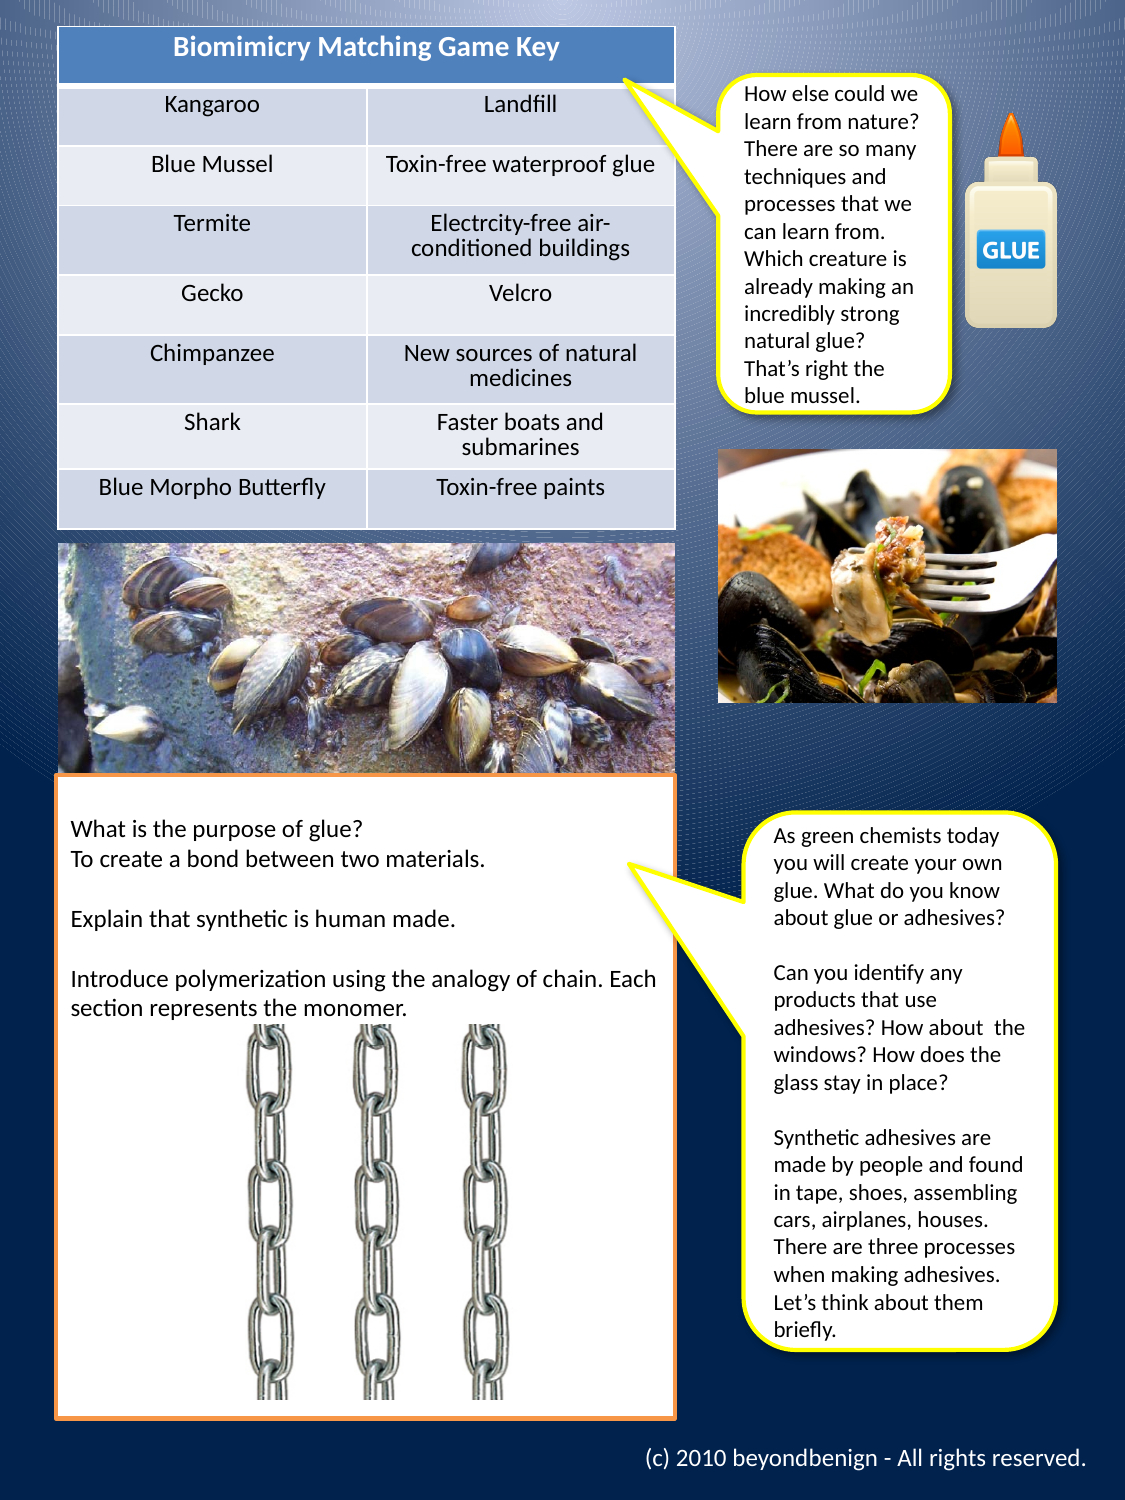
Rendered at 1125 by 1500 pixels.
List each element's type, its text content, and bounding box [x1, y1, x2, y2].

table_header Biomimicry Matching Game Key [59, 27, 674, 83]
table_cell Electrcity-free air-conditioned buildings [368, 206, 674, 274]
table_cell Velcro [368, 276, 674, 334]
table_cell Termite [59, 206, 366, 274]
table_cell Kangaroo [59, 89, 366, 145]
text_box As green chemists today you will create your own glue. What do you know about glue or adhesives? Can you identify any products that use adhesives? How about the windows? How does the glass stay in place? Synthetic adhesives are made by people and found in tape, shoes, assembling cars, airplanes, houses. There are three processes when making adhesives. Let’s think about them briefly. [680, 810, 1059, 1353]
picture [964, 113, 1057, 328]
table_cell Shark [59, 405, 366, 468]
table_cell Landfill [368, 89, 661, 145]
table_cell Faster boats and submarines [368, 405, 674, 468]
table_cell New sources of natural medicines [368, 336, 674, 403]
table_cell Toxin-free waterproof glue [368, 147, 674, 205]
table_cell Chimpanzee [59, 336, 366, 403]
footer (c) 2010 beyondbenign - All rights reserved. [612, 1412, 1121, 1500]
text_box What is the purpose of glue? To create a bond between two materials. Explain that synthetic is human made. Introduce polymerization using the analogy of chain. Each section represents the monomer. [54, 1013, 677, 1421]
table_cell Gecko [59, 276, 366, 334]
table_cell Blue Mussel [59, 147, 366, 205]
picture [58, 543, 676, 1007]
table_cell Landfill [656, 89, 674, 99]
picture [717, 449, 1057, 704]
table_cell Blue Morpho Butterfly [59, 470, 366, 528]
text_box How else could we learn from nature? There are so many techniques and processes that we can learn from. Which creature is already making an incredibly strong natural glue? That’s right the blue mussel. [622, 72, 953, 415]
table_cell Toxin-free paints [368, 470, 674, 528]
picture [186, 1024, 563, 1401]
